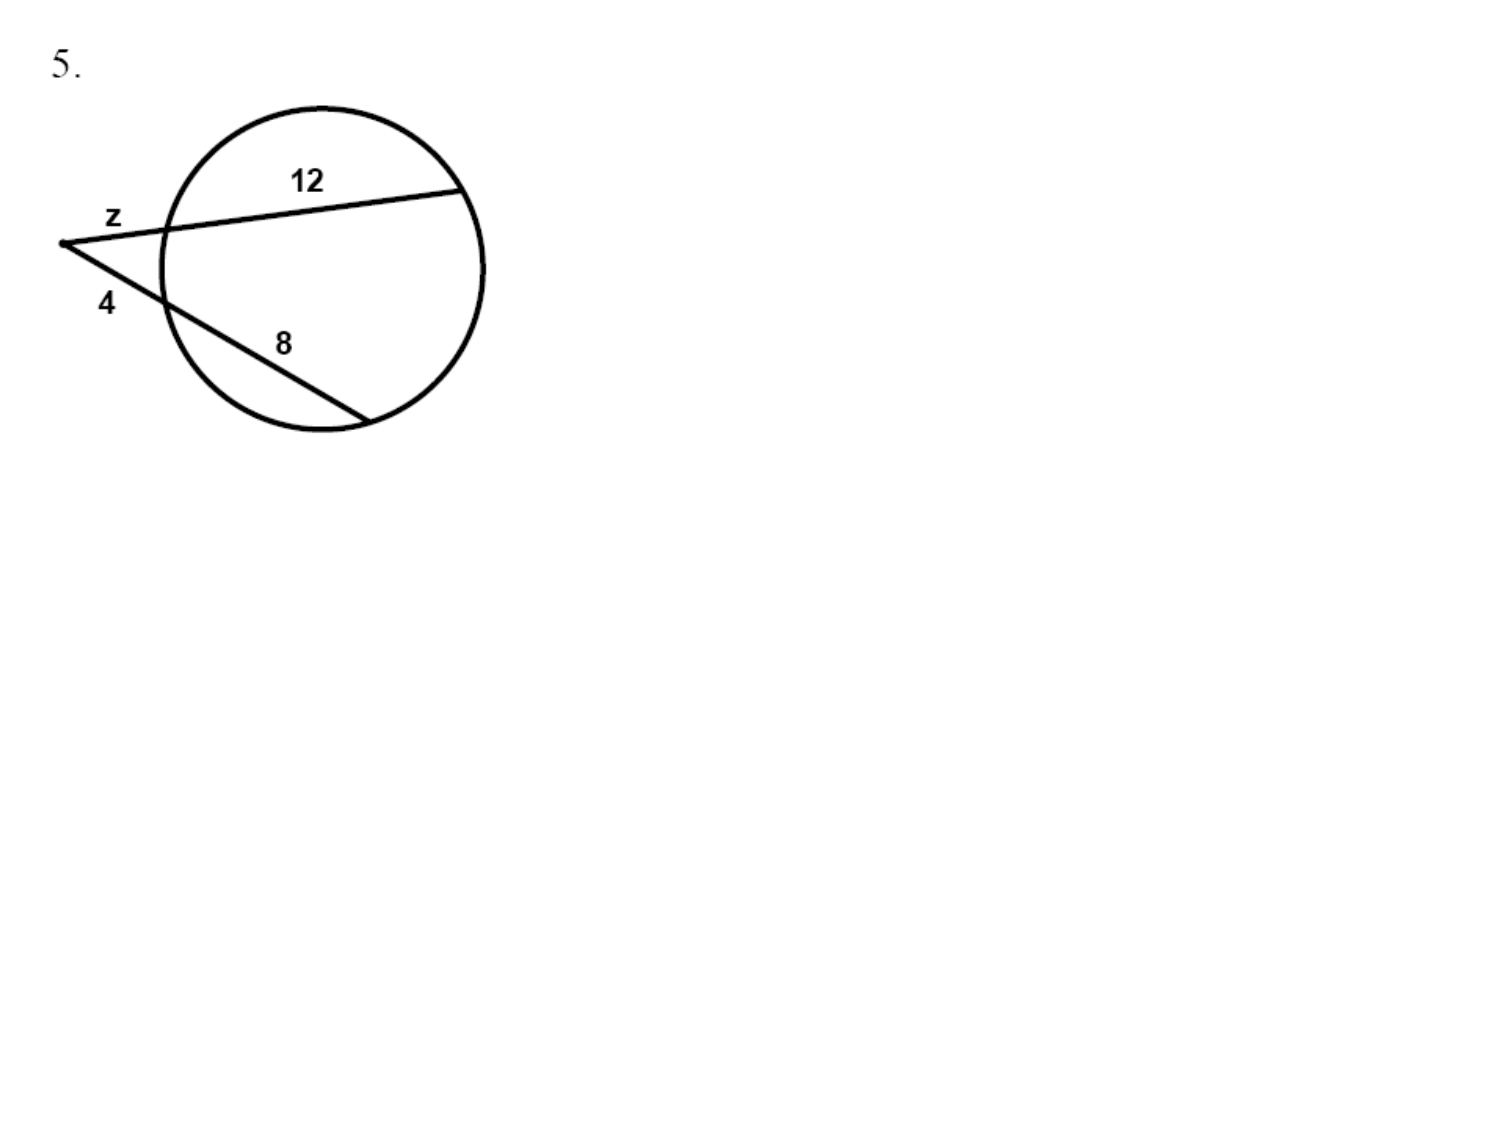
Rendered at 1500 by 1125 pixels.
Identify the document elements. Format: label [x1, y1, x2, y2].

picture [24, 37, 502, 466]
